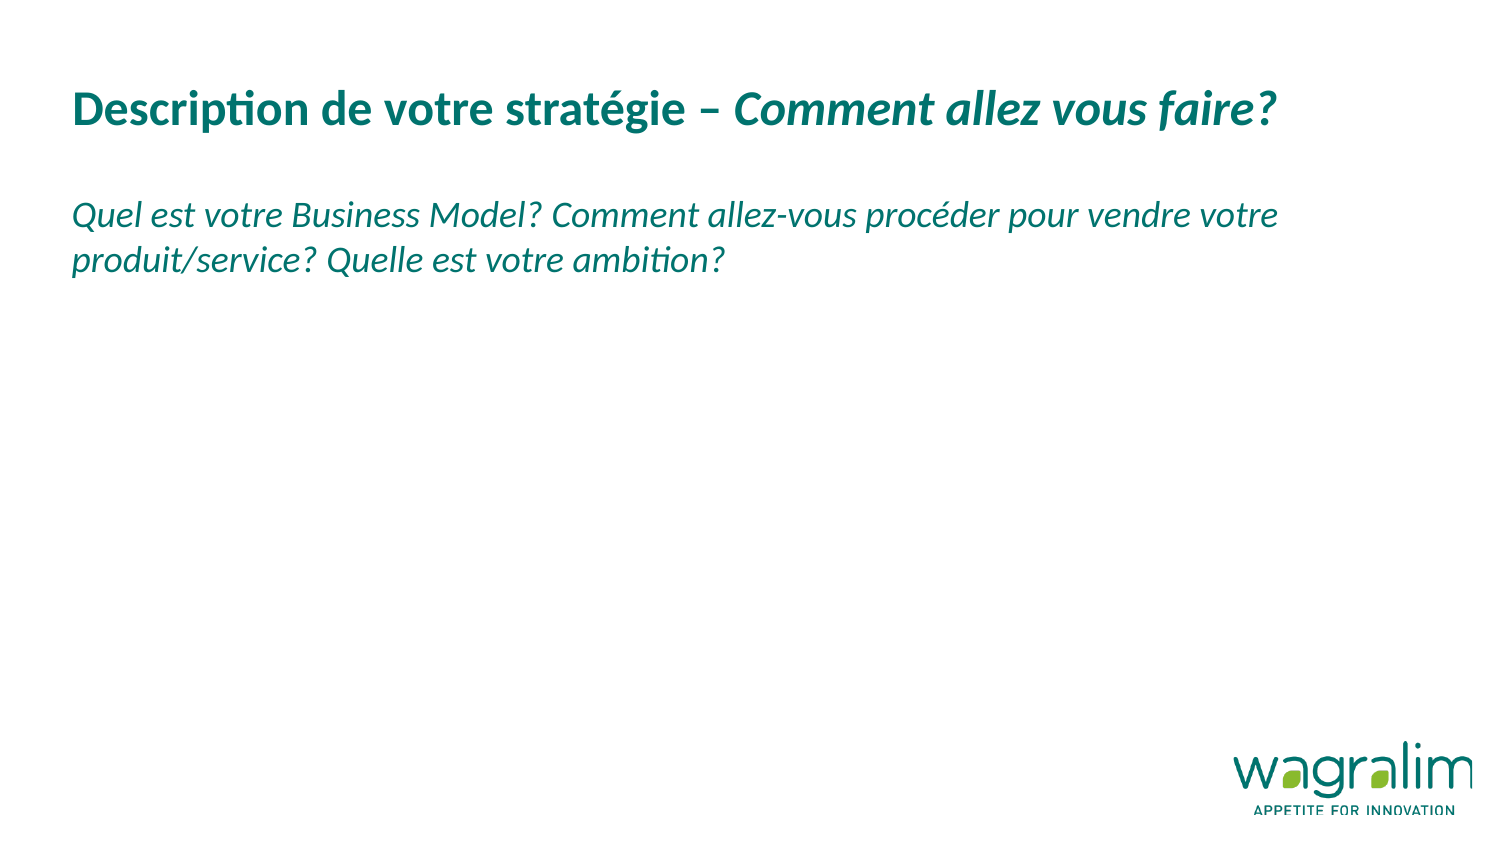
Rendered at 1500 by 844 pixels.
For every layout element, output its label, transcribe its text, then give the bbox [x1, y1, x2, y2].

picture [1233, 741, 1473, 815]
text_box Description de votre stratégie – Comment allez vous faire? [24, 67, 1335, 143]
text_box Quel est votre Business Model? Comment allez-vous procéder pour vendre votre produit/service? Quelle est votre ambition? [24, 182, 1406, 318]
